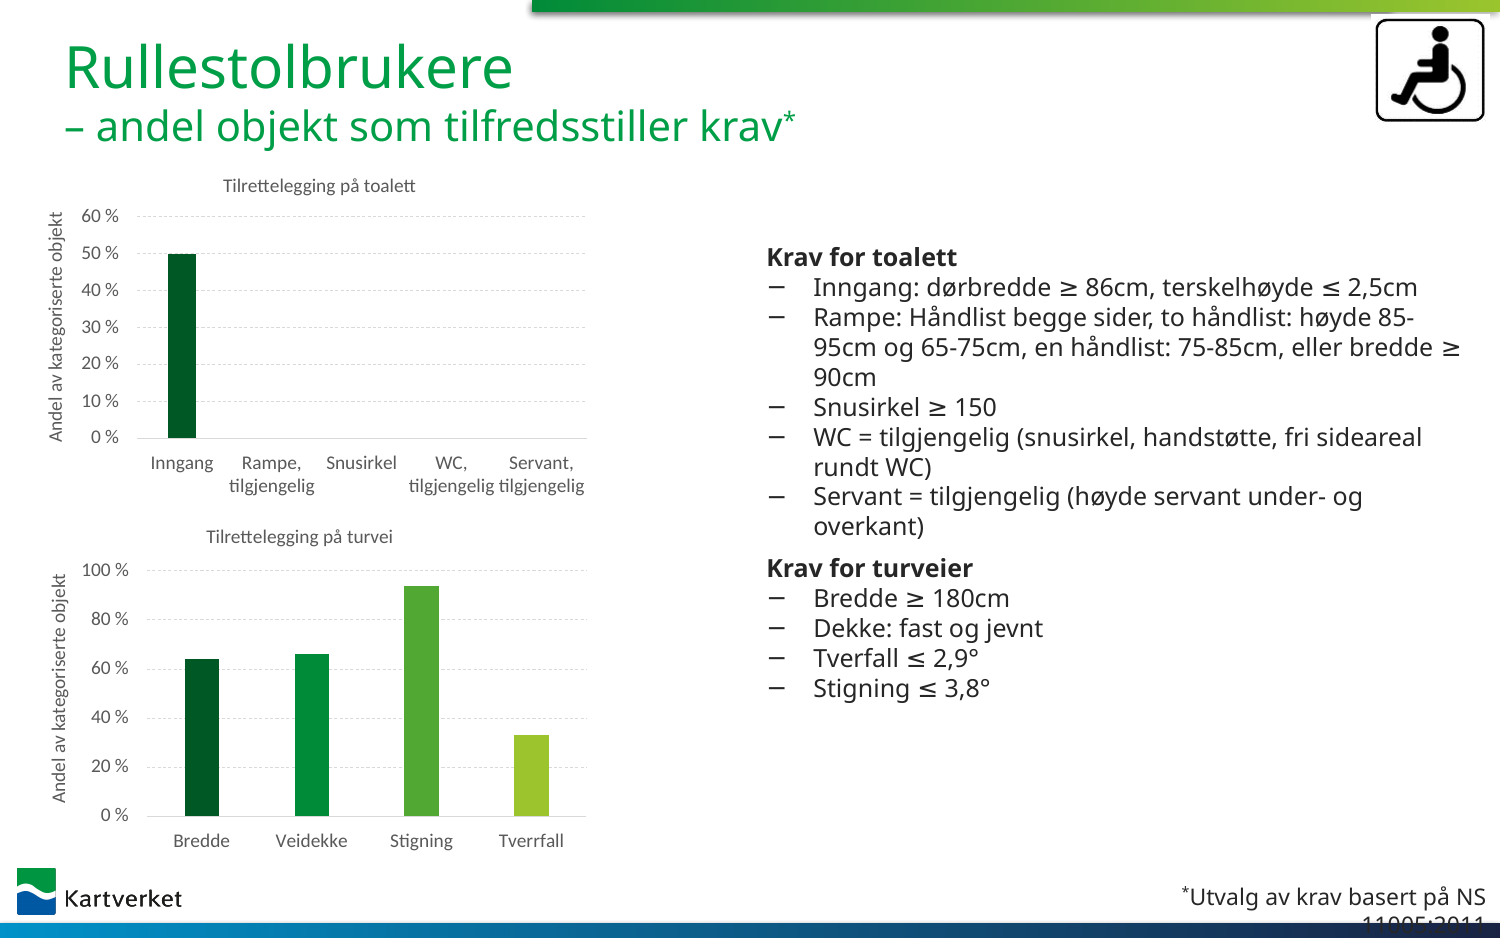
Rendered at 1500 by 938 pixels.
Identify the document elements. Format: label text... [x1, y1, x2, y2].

text_box Krav for toalett Inngang: dørbredde ≥ 86cm, terskelhøyde ≤ 2,5cm Rampe: Håndlist begge sider, to håndlist: høyde 85-95cm og 65-75cm, en håndlist: 75-85cm, eller bredde ≥ 90cm Snusirkel ≥ 150 WC = tilgjengelig (snusirkel, handstøtte, fri sideareal rundt WC) Servant = tilgjengelig (høyde servant under- og overkant) [751, 234, 1483, 545]
picture [1371, 13, 1491, 127]
picture [41, 520, 598, 859]
picture [41, 166, 598, 505]
text_box Krav for turveier Bredde ≥ 180cm Dekke: fast og jevnt Tverfall ≤ 2,9° Stigning ≤ 3,8° [751, 545, 1483, 710]
text_box *Utvalg av krav basert på NS 11005:2011 [1068, 873, 1500, 938]
text_box Rullestolbrukere – andel objekt som tilfredsstiller krav* [49, 14, 1431, 158]
